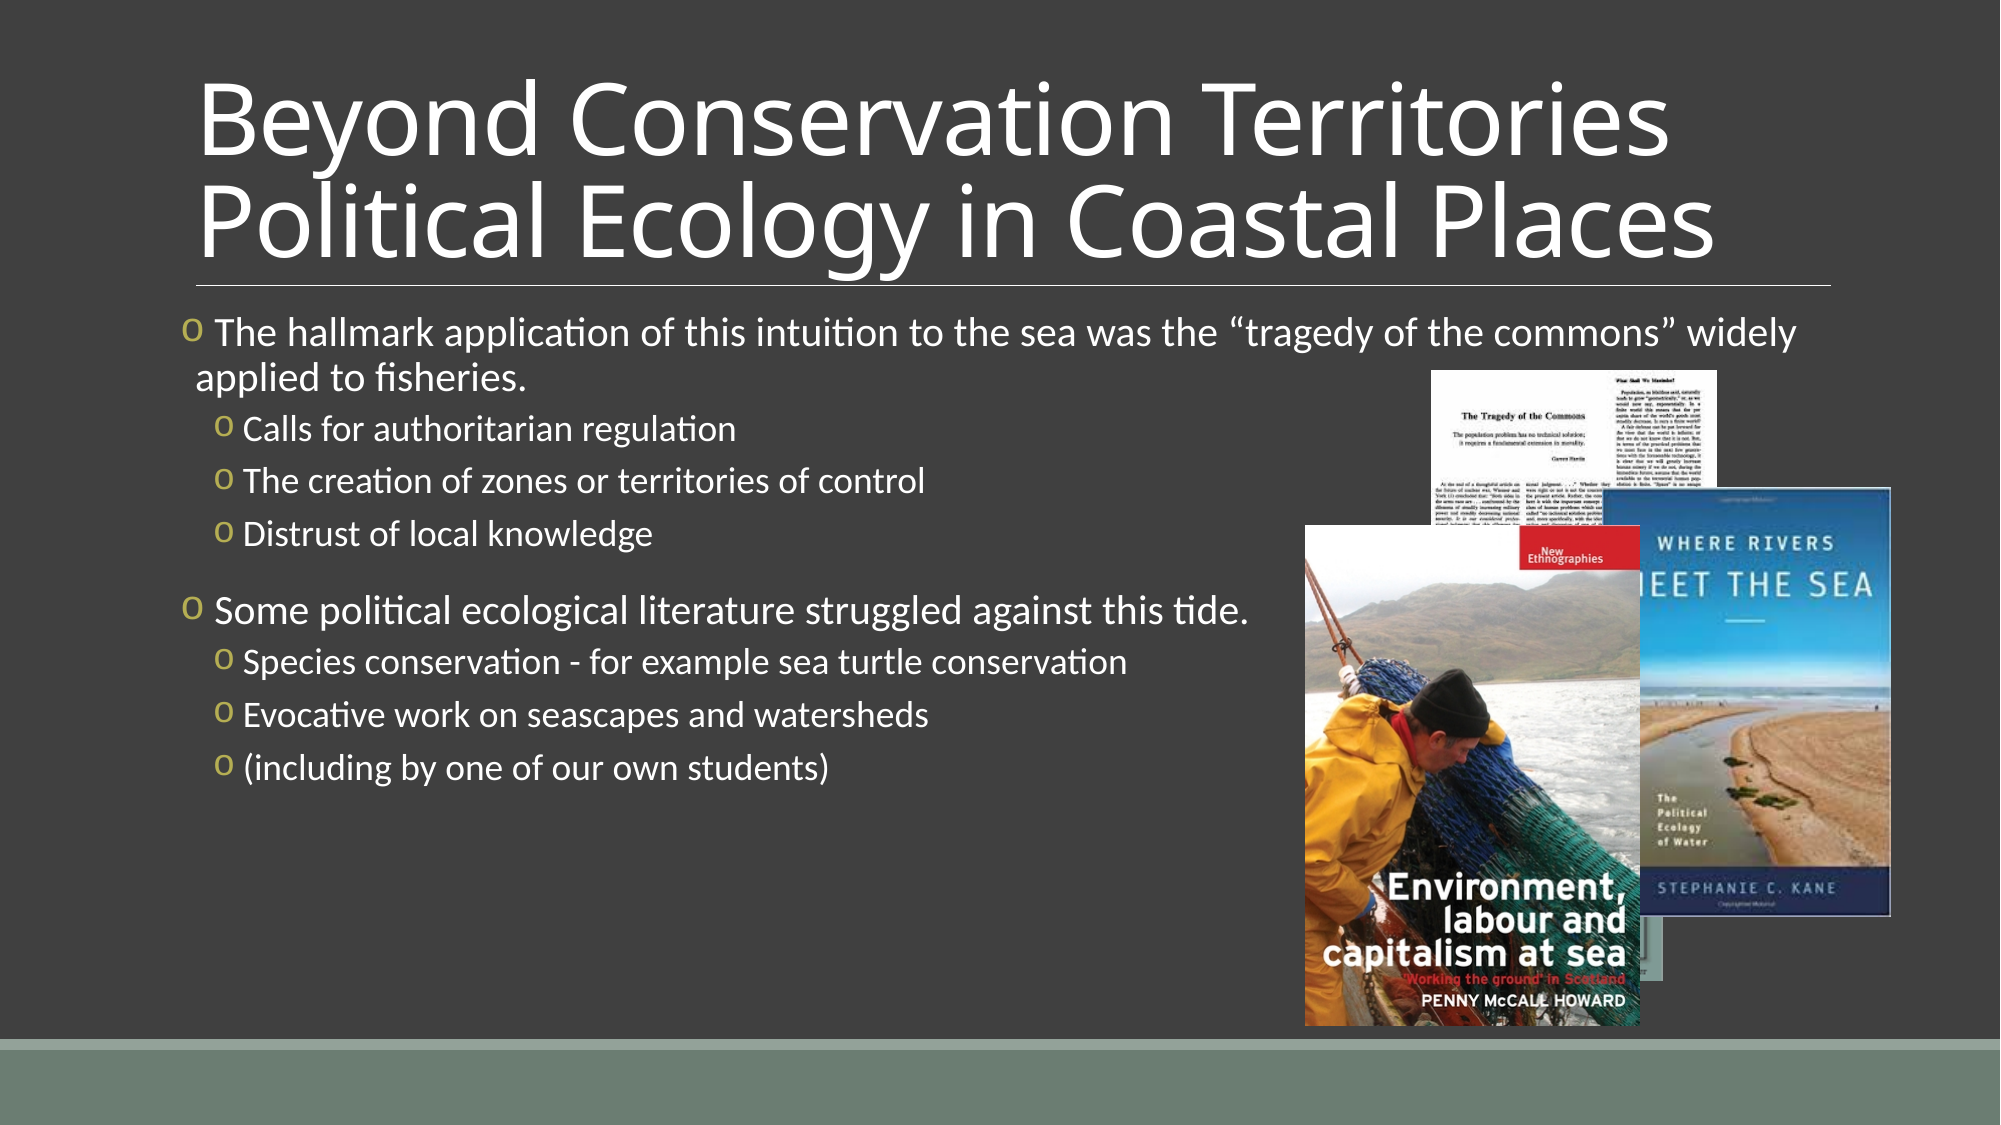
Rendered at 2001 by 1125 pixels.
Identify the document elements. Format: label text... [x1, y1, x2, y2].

title Beyond Conservation Territories Political Ecology in Coastal Places [180, 47, 1830, 285]
picture [1305, 370, 1891, 1027]
list The hallmark application of this intuition to the sea was the “tragedy of the commons” widely applied to fisheries. Calls for authoritarian regulation The creation of zones or territories of control Distrust of local knowledge Some political ecological literature struggled against this tide. Species conservation - for example sea turtle conservation Evocative work on seascapes and watersheds (including by one of our own students) [180, 302, 1830, 963]
